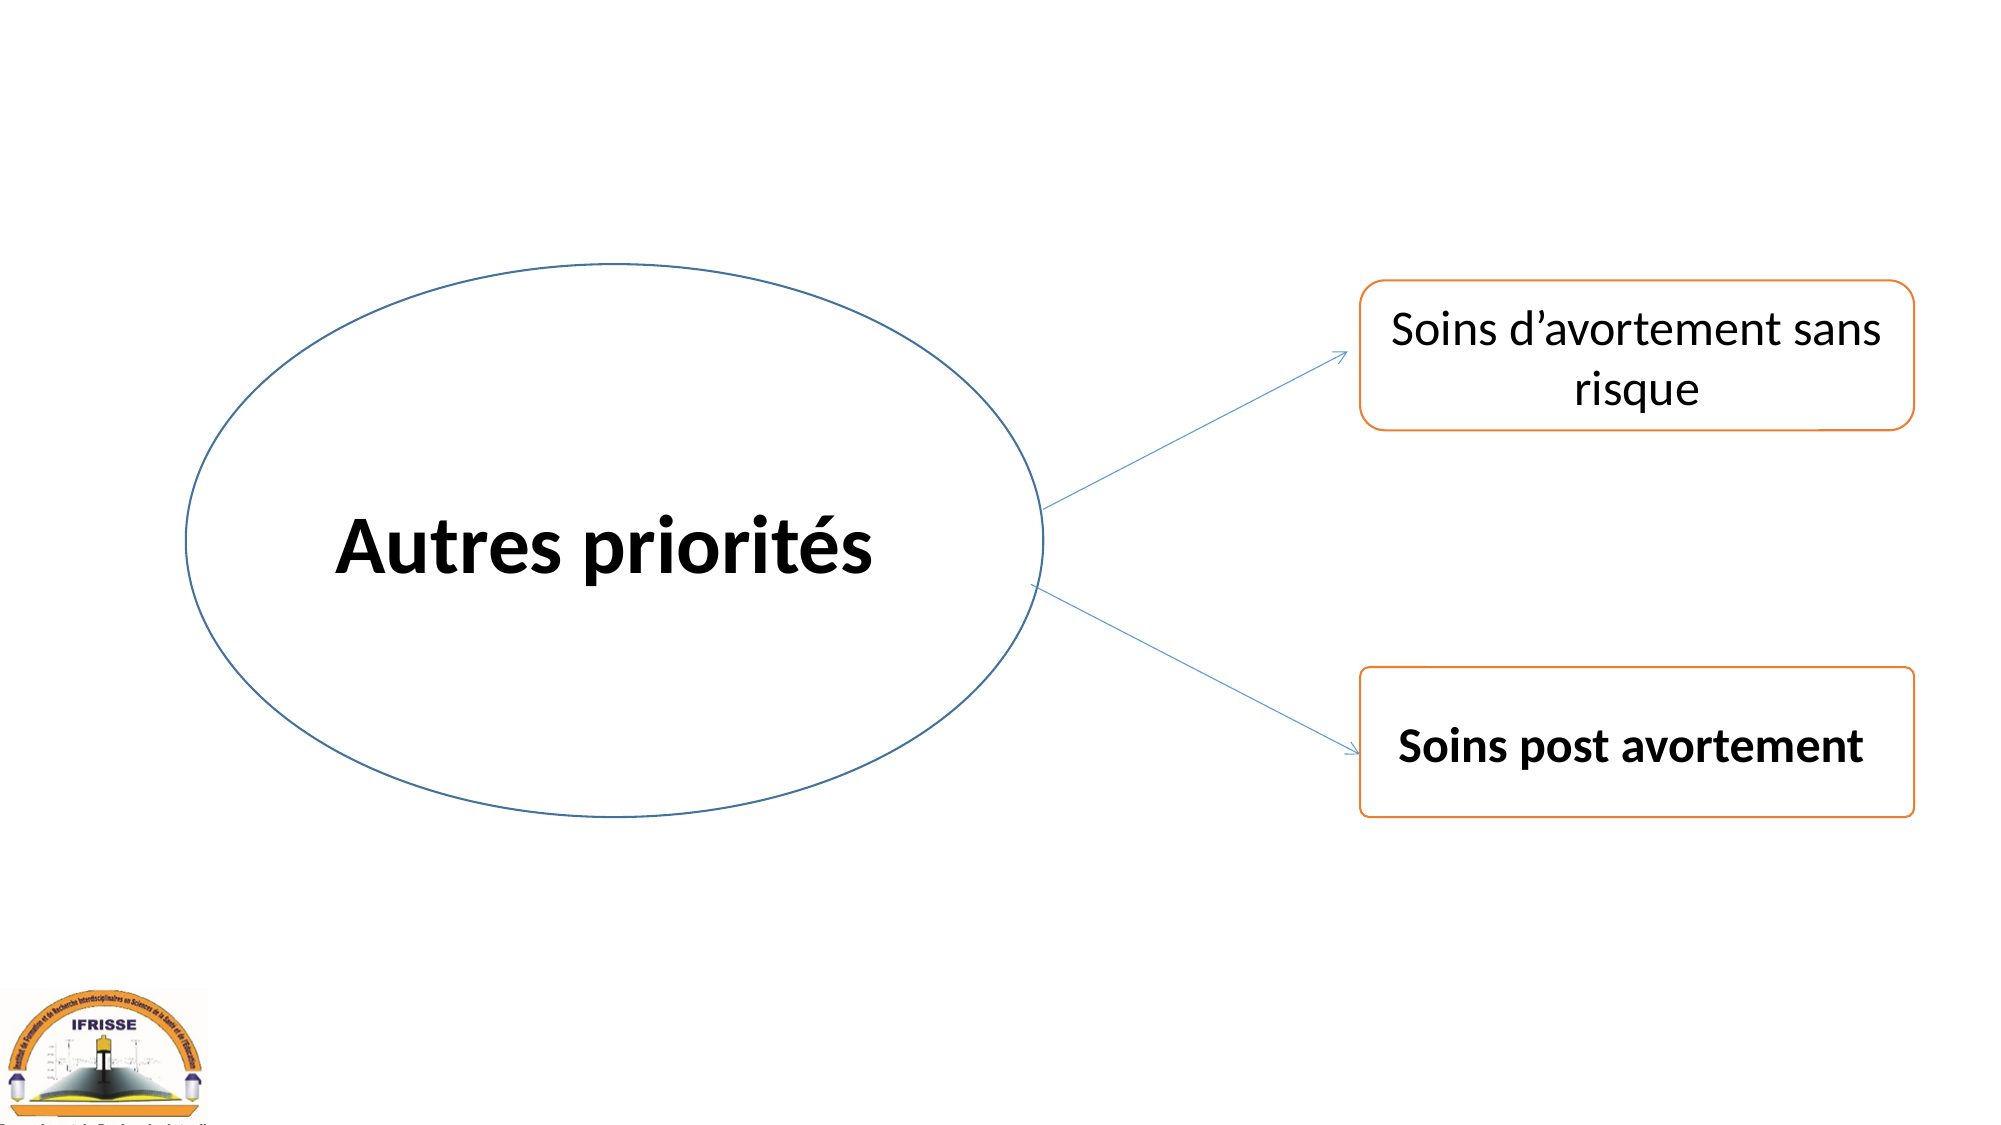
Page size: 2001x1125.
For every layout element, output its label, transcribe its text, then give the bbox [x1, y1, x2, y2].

text_box Soins post avortement [1359, 665, 1916, 819]
text_box Autres priorités [184, 263, 1045, 819]
text_box Soins d’avortement sans risque [1359, 279, 1916, 432]
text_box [1030, 584, 1361, 755]
picture [0, 988, 208, 1125]
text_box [1043, 351, 1348, 510]
